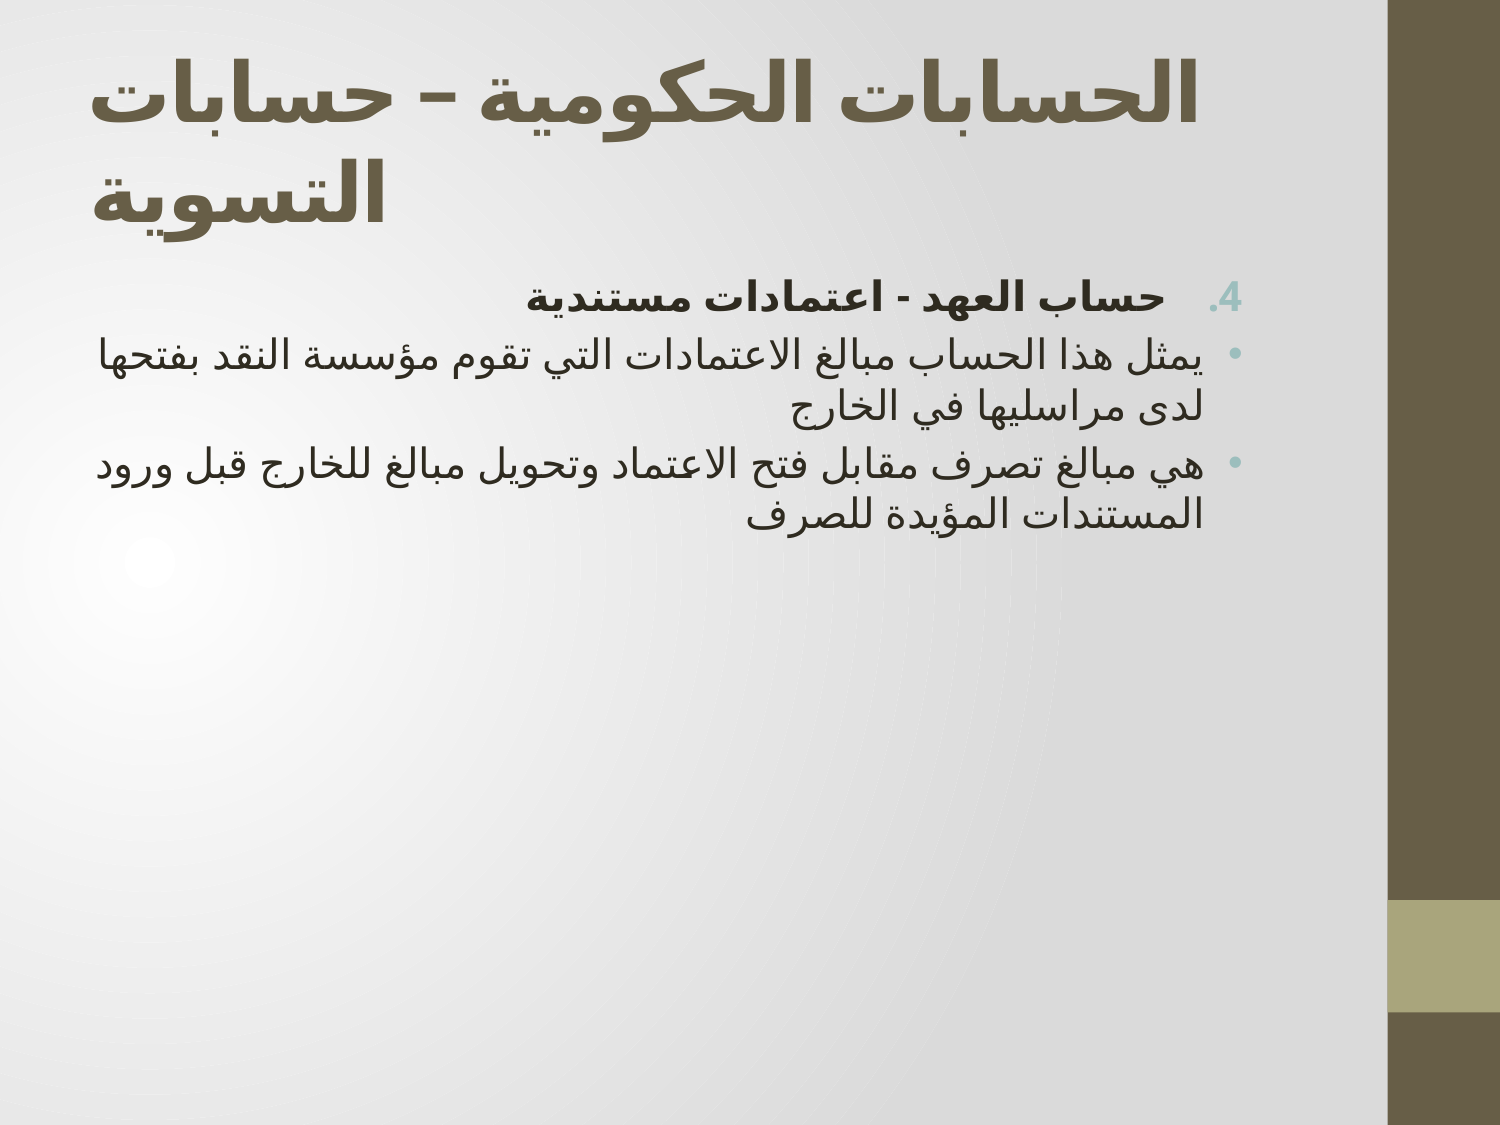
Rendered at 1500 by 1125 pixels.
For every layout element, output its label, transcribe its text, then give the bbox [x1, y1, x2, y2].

list حساب العهد - اعتمادات مستندية يمثل هذا الحساب مبالغ الاعتمادات التي تقوم مؤسسة النقد بفتحها لدى مراسليها في الخارج هي مبالغ تصرف مقابل فتح الاعتماد وتحويل مبالغ للخارج قبل ورود المستندات المؤيدة للصرف [75, 262, 1325, 1050]
title الحسابات الحكومية – حسابات التسوية [75, 45, 1325, 233]
